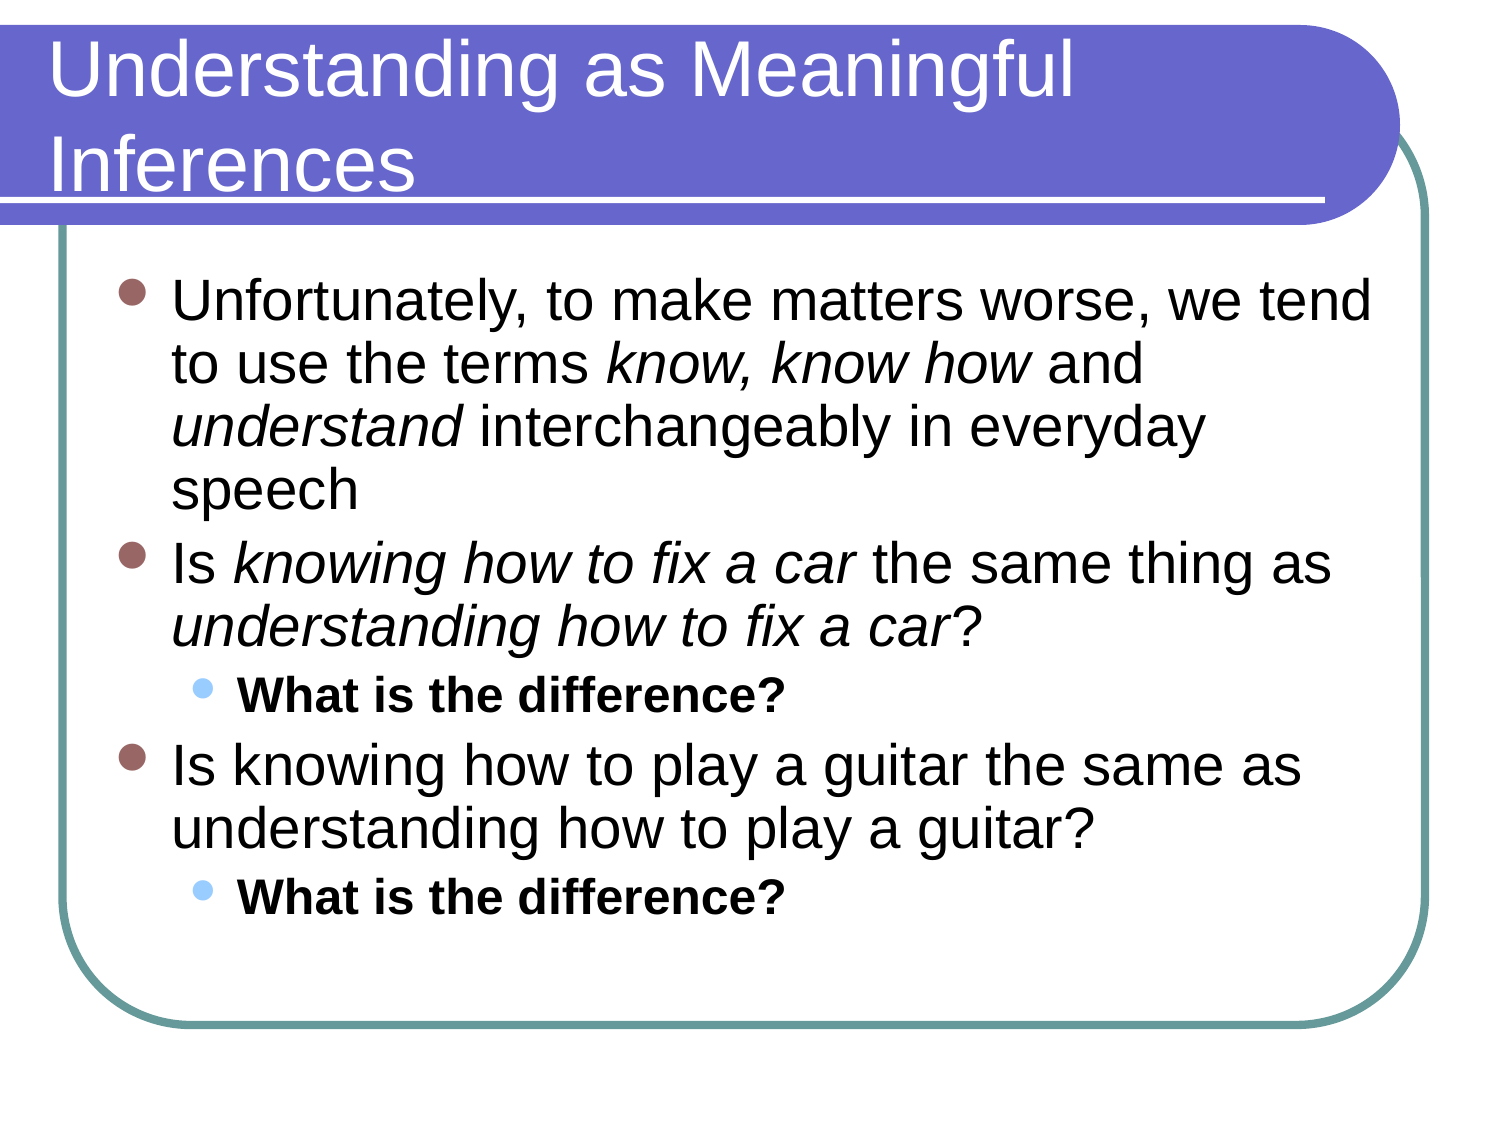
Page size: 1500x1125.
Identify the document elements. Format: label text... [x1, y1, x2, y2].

title Understanding as Meaningful Inferences [31, 37, 1348, 188]
list Unfortunately, to make matters worse, we tend to use the terms know, know how and understand interchangeably in everyday speech Is knowing how to fix a car the same thing as understanding how to fix a car? What is the difference? Is knowing how to play a guitar the same as understanding how to play a guitar? What is the difference? [99, 262, 1401, 988]
